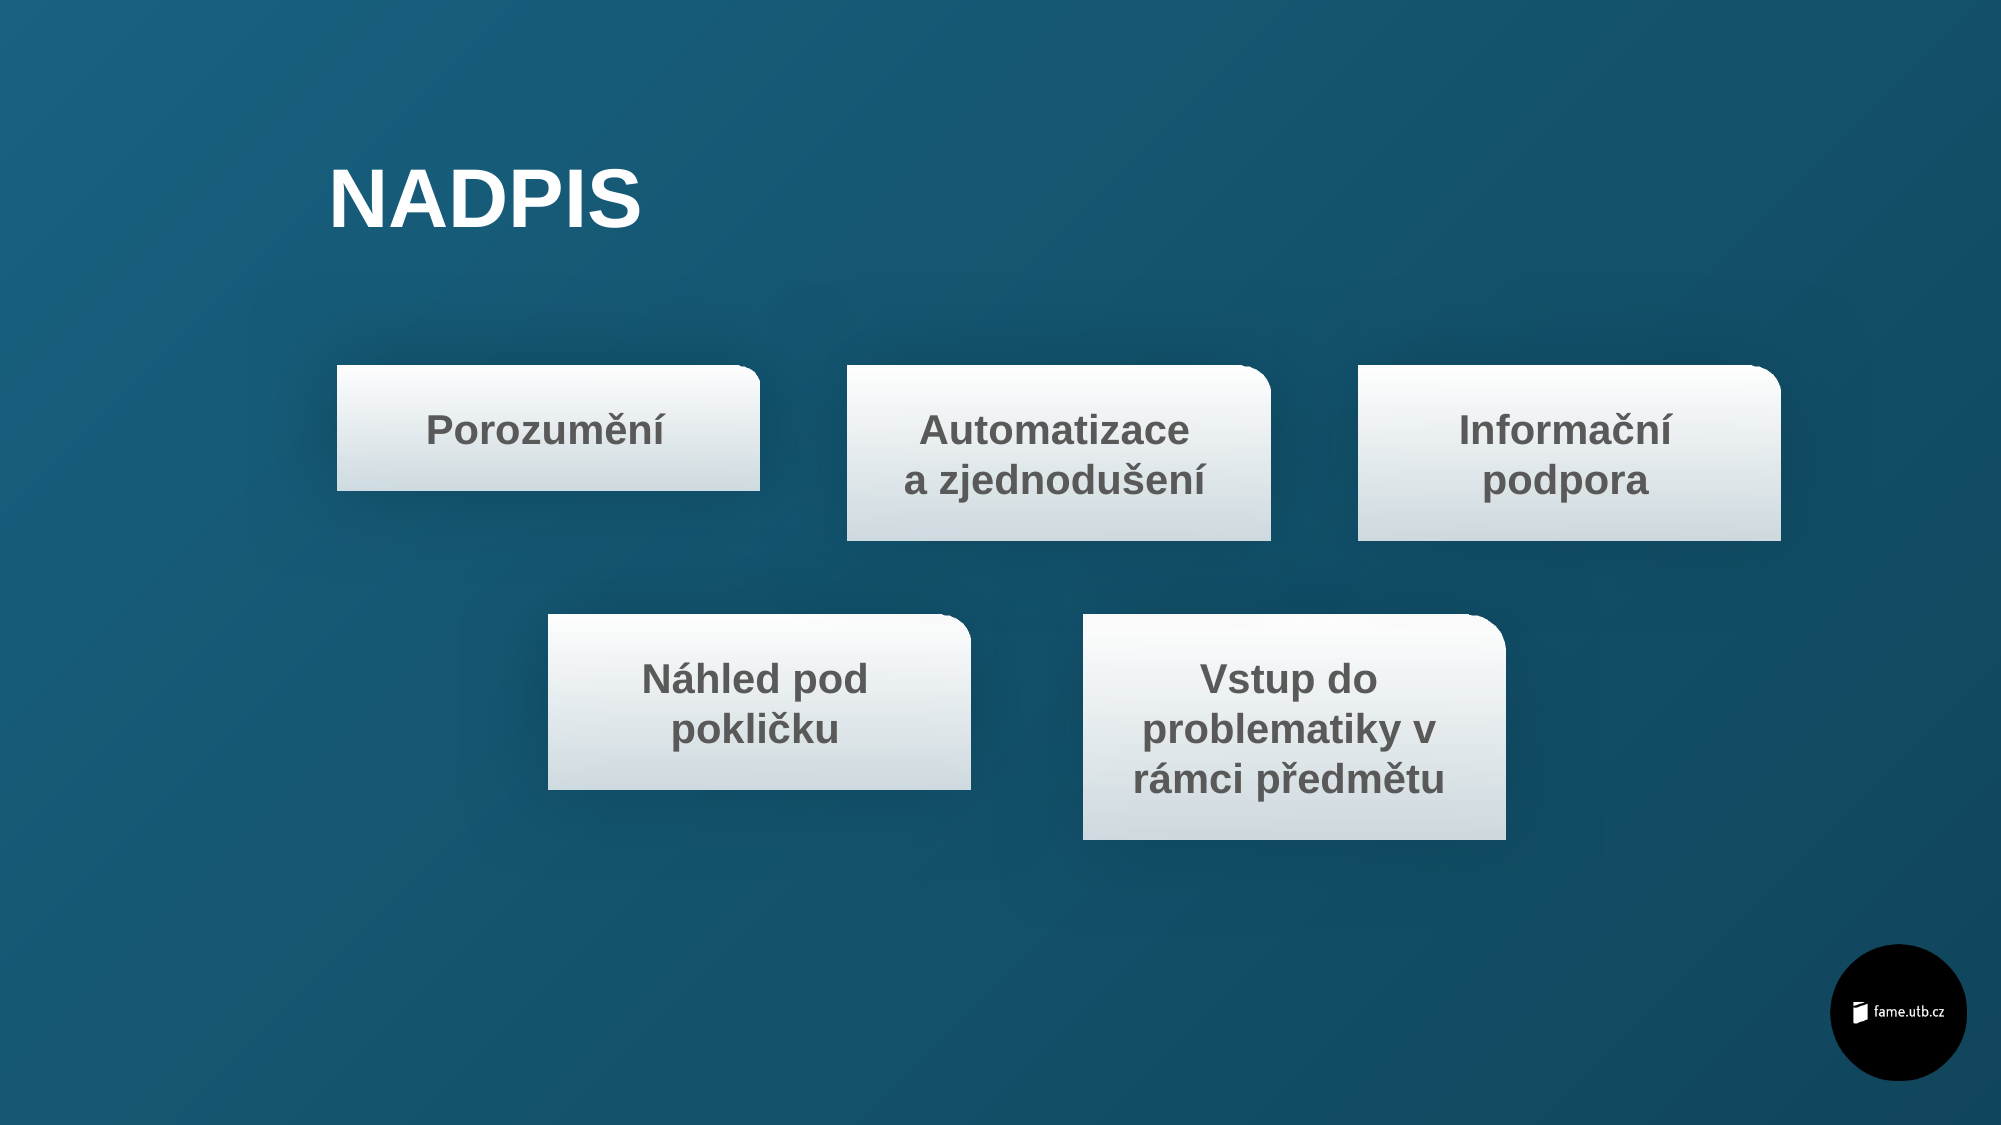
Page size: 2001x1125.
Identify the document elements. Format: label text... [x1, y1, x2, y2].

text_box NADPIS [314, 137, 1600, 252]
text_box Náhled pod pokličku [548, 614, 971, 790]
text_box Porozumění [337, 365, 760, 491]
picture [1830, 944, 1967, 1081]
text_box Informační podpora [1358, 365, 1781, 541]
text_box Vstup do problematiky v rámci předmětu [1083, 615, 1506, 840]
text_box Automatizace a zjednodušení [847, 365, 1271, 541]
